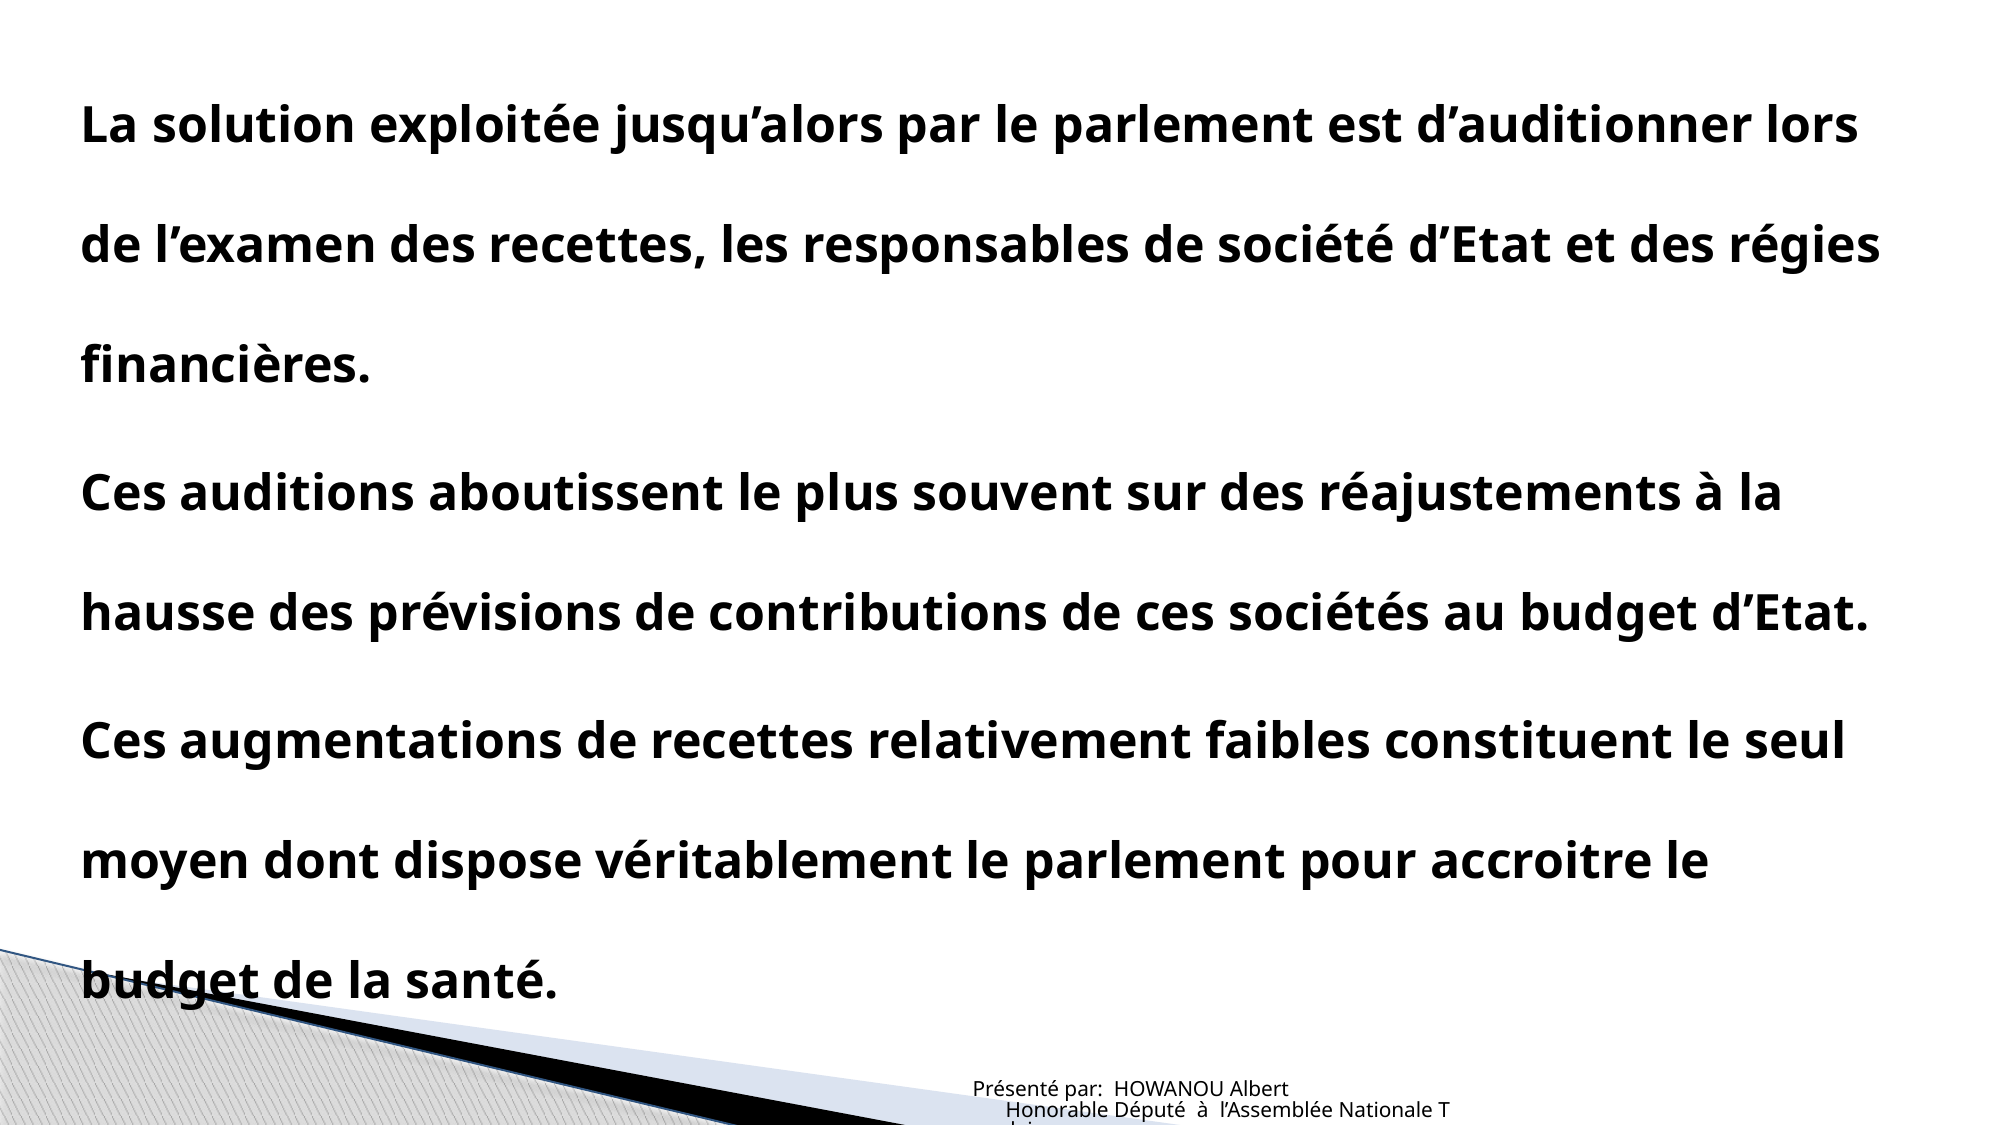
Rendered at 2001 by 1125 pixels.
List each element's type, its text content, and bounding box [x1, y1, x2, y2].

footer Présenté par: HOWANOU Albert Honorable Député à l’Assemblée Nationale Togolaise [957, 1051, 1473, 1112]
list La solution exploitée jusqu’alors par le parlement est d’auditionner lors de l’examen des recettes, les responsables de société d’Etat et des régies financières. Ces auditions aboutissent le plus souvent sur des réajustements à la hausse des prévisions de contributions de ces sociétés au budget d’Etat. Ces augmentations de recettes relativement faibles constituent le seul moyen dont dispose véritablement le parlement pour accroitre le budget de la santé. [48, 24, 1918, 845]
